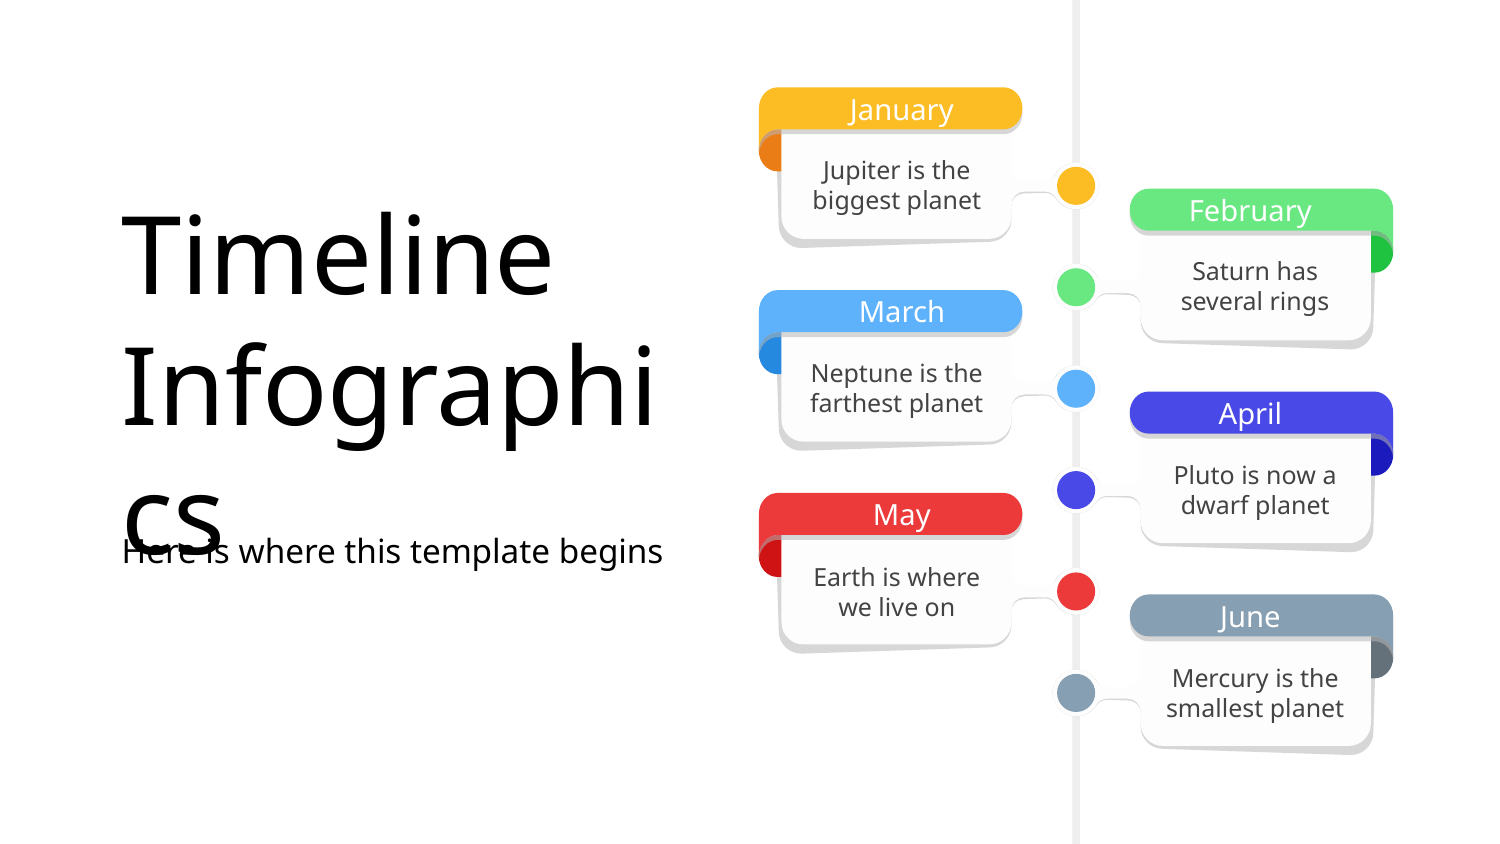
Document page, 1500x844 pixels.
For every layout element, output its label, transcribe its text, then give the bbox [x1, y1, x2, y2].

title Timeline Infographics [106, 266, 684, 497]
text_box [758, 492, 1101, 654]
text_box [758, 289, 1101, 451]
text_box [1051, 594, 1394, 756]
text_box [758, 87, 1101, 249]
text_box [1072, 0, 1080, 85]
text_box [1051, 188, 1394, 350]
text_box [1072, 764, 1080, 844]
subtitle Here is where this template begins [106, 515, 684, 578]
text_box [1051, 391, 1394, 553]
